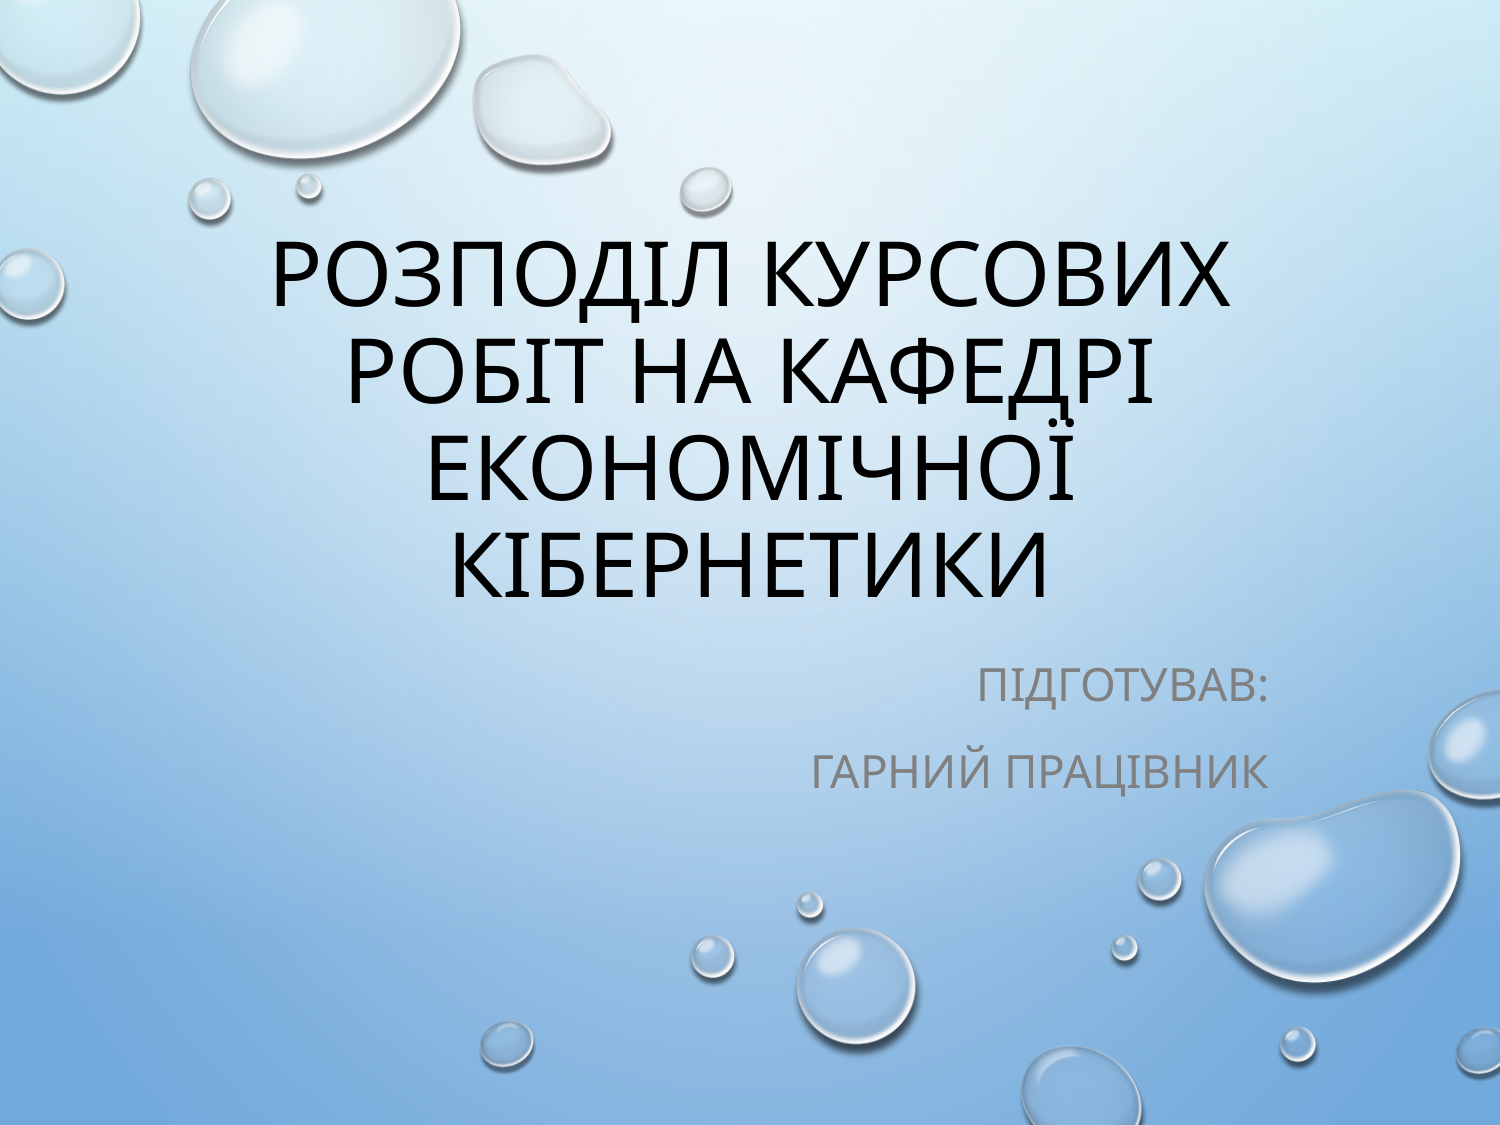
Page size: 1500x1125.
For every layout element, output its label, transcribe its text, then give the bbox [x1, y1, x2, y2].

subtitle Підготував: Гарний працівник [215, 637, 1285, 863]
title Розподіл курсових робіт на кафедрі економічної кібернетики [215, 213, 1285, 625]
picture [0, 0, 1500, 1125]
